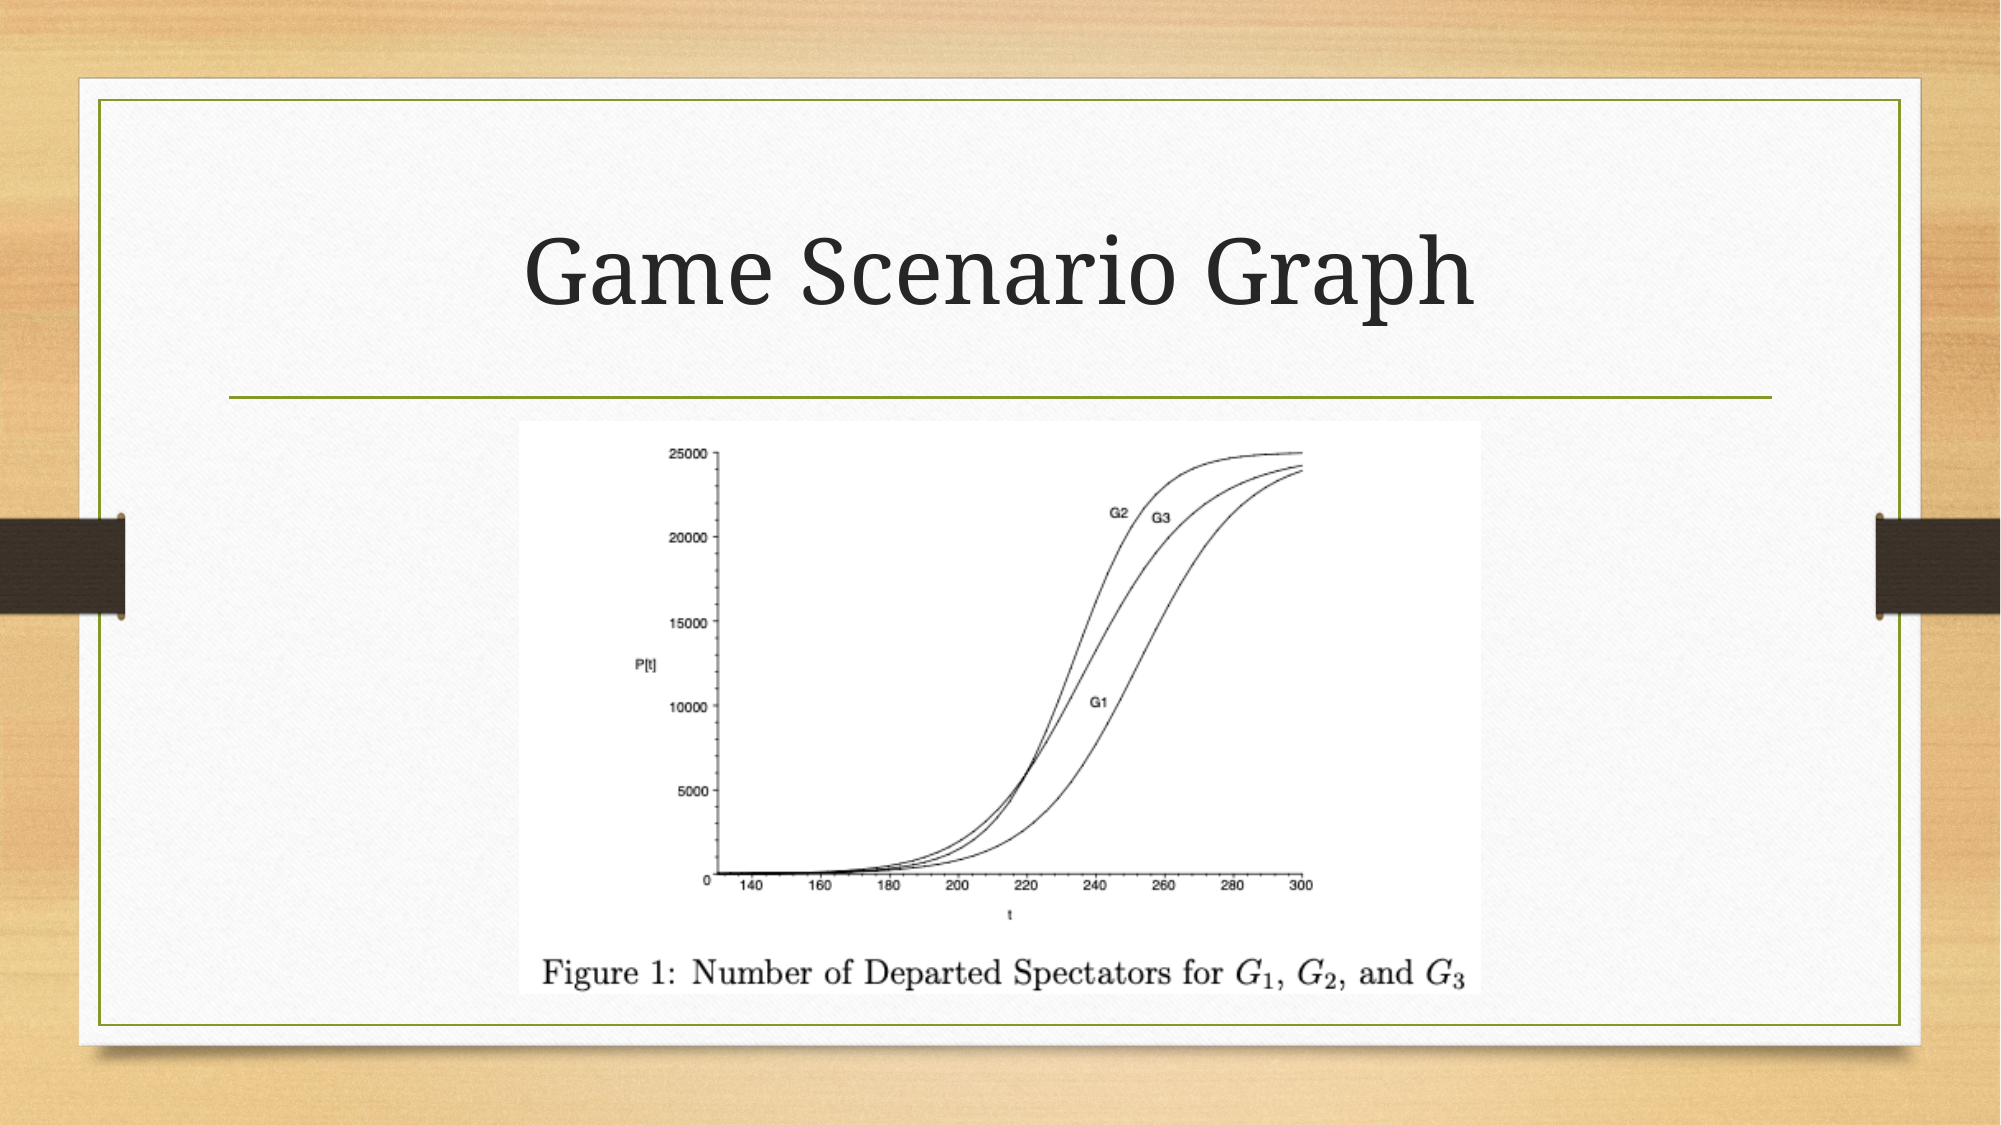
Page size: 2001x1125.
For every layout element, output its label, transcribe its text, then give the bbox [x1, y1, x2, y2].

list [519, 421, 1481, 995]
picture [0, 0, 2001, 1125]
title Game Scenario Graph [212, 161, 1788, 375]
